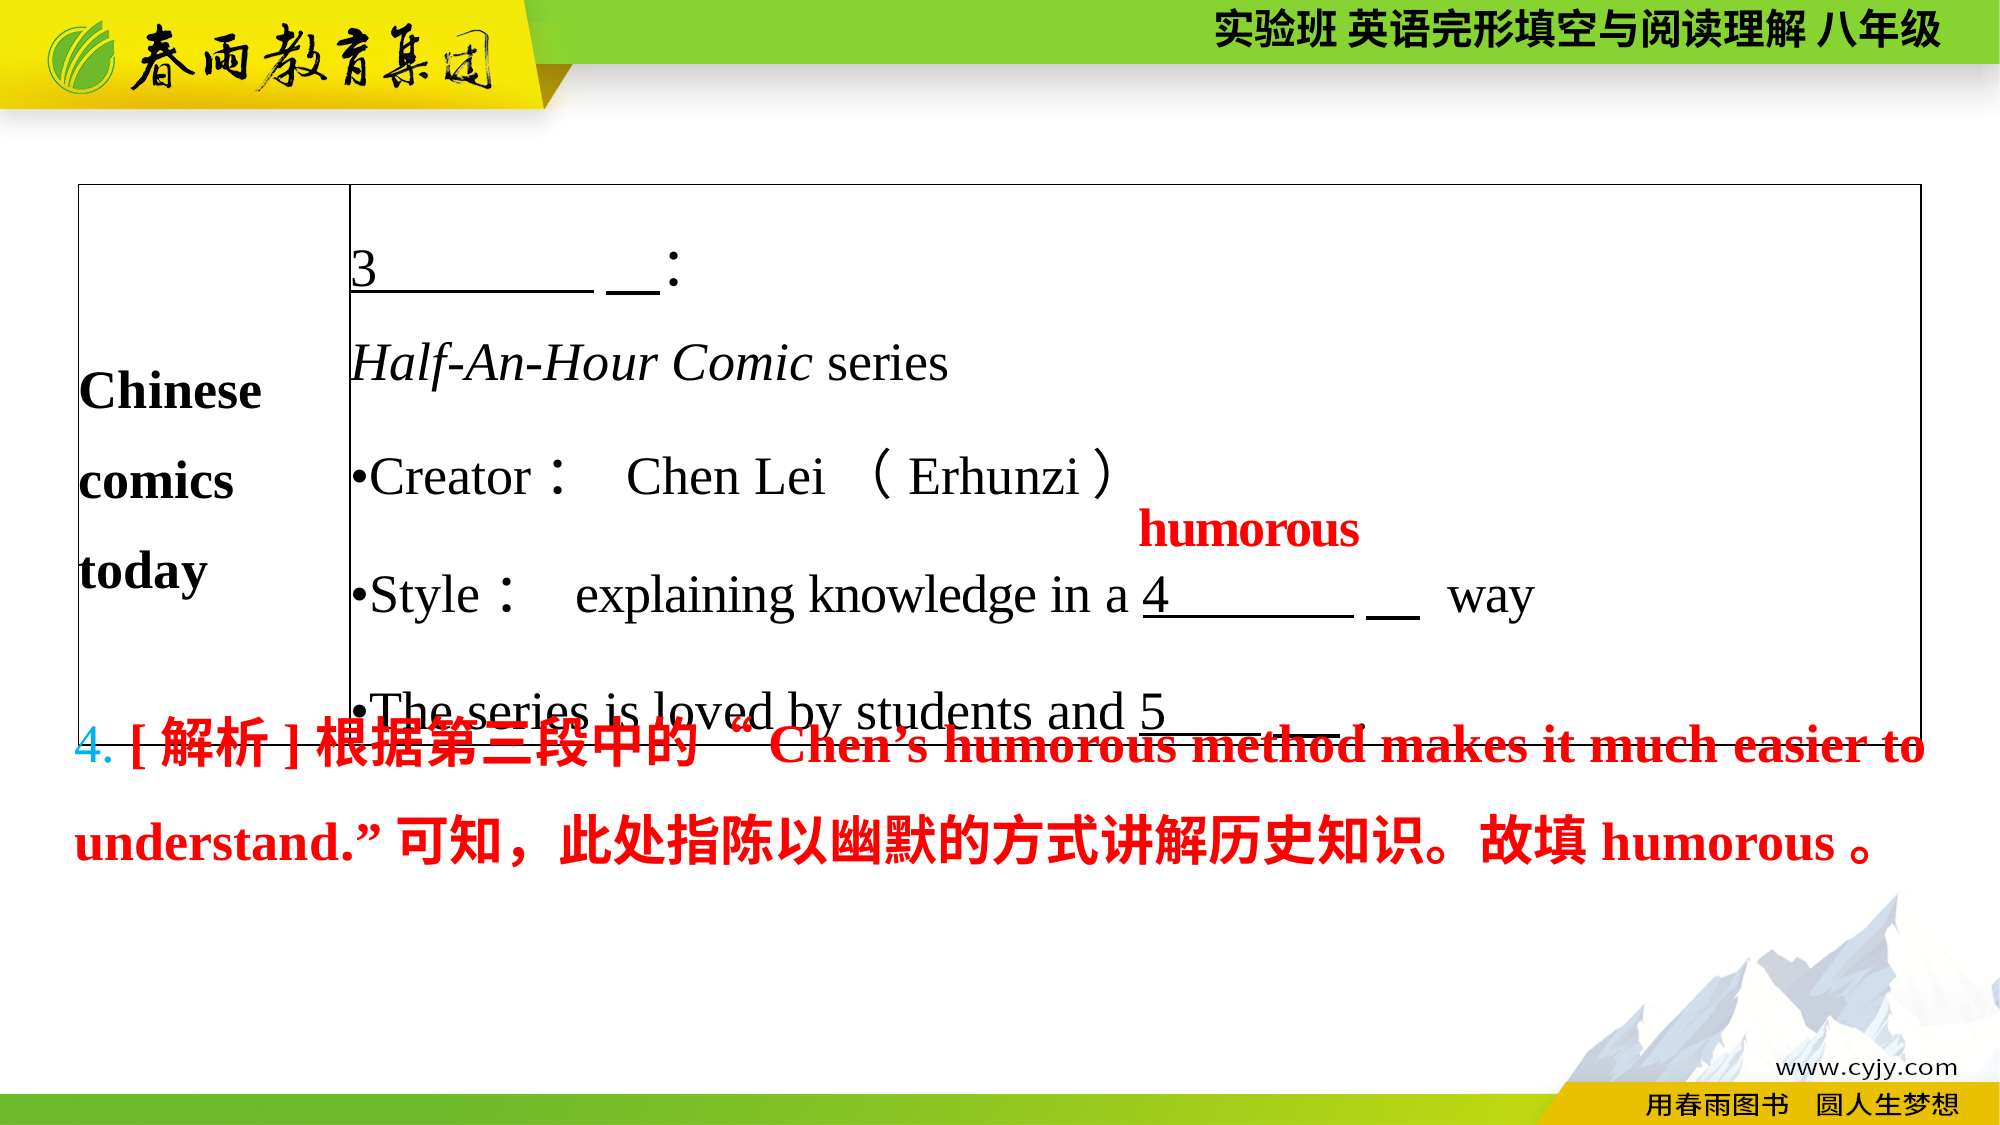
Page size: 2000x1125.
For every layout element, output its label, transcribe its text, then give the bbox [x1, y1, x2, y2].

text_box humorous [1124, 485, 1376, 566]
table_header Chinese comics today [79, 185, 349, 668]
picture [0, 0, 2000, 1125]
list 4. [解析]根据第三段中的“Chen’s humorous method makes it much easier to understand.”可知，此处指陈以幽默的方式讲解历史知识。故填humorous。 [59, 668, 1944, 869]
table_header 3 ： Half-An-Hour Comic series •Creator： Chen Lei（Erhunzi） •Style： explaining knowledge in a 4 way •The series is loved by students and 5 . [351, 185, 1920, 668]
